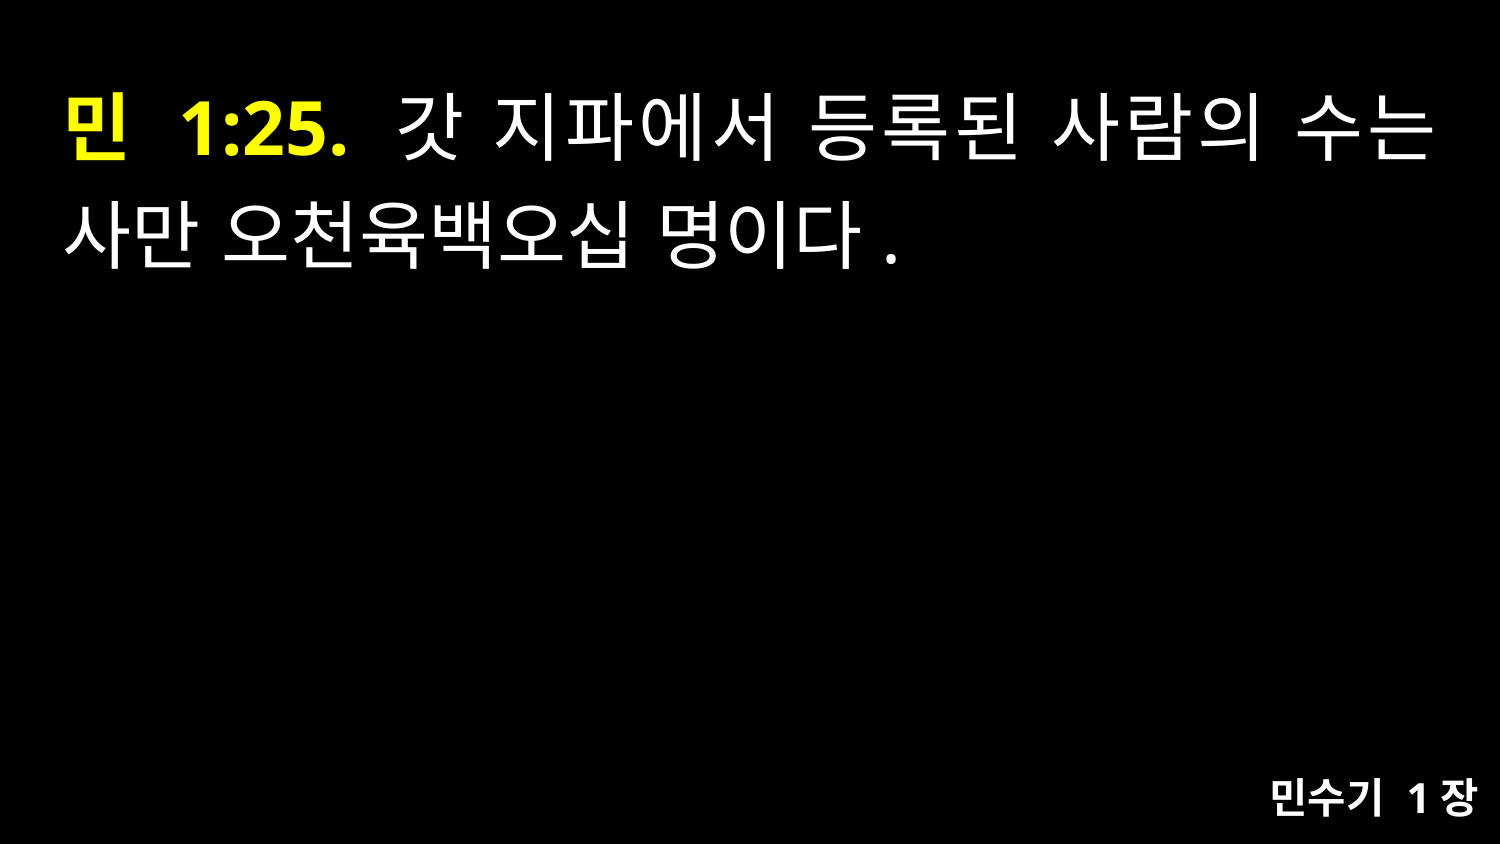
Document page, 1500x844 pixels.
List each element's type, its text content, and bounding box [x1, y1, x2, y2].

subtitle 민수기 1장 [916, 770, 1500, 844]
title 민 1:25. 갓 지파에서 등록된 사람의 수는 사만 오천육백오십 명이다. [0, 0, 1500, 844]
